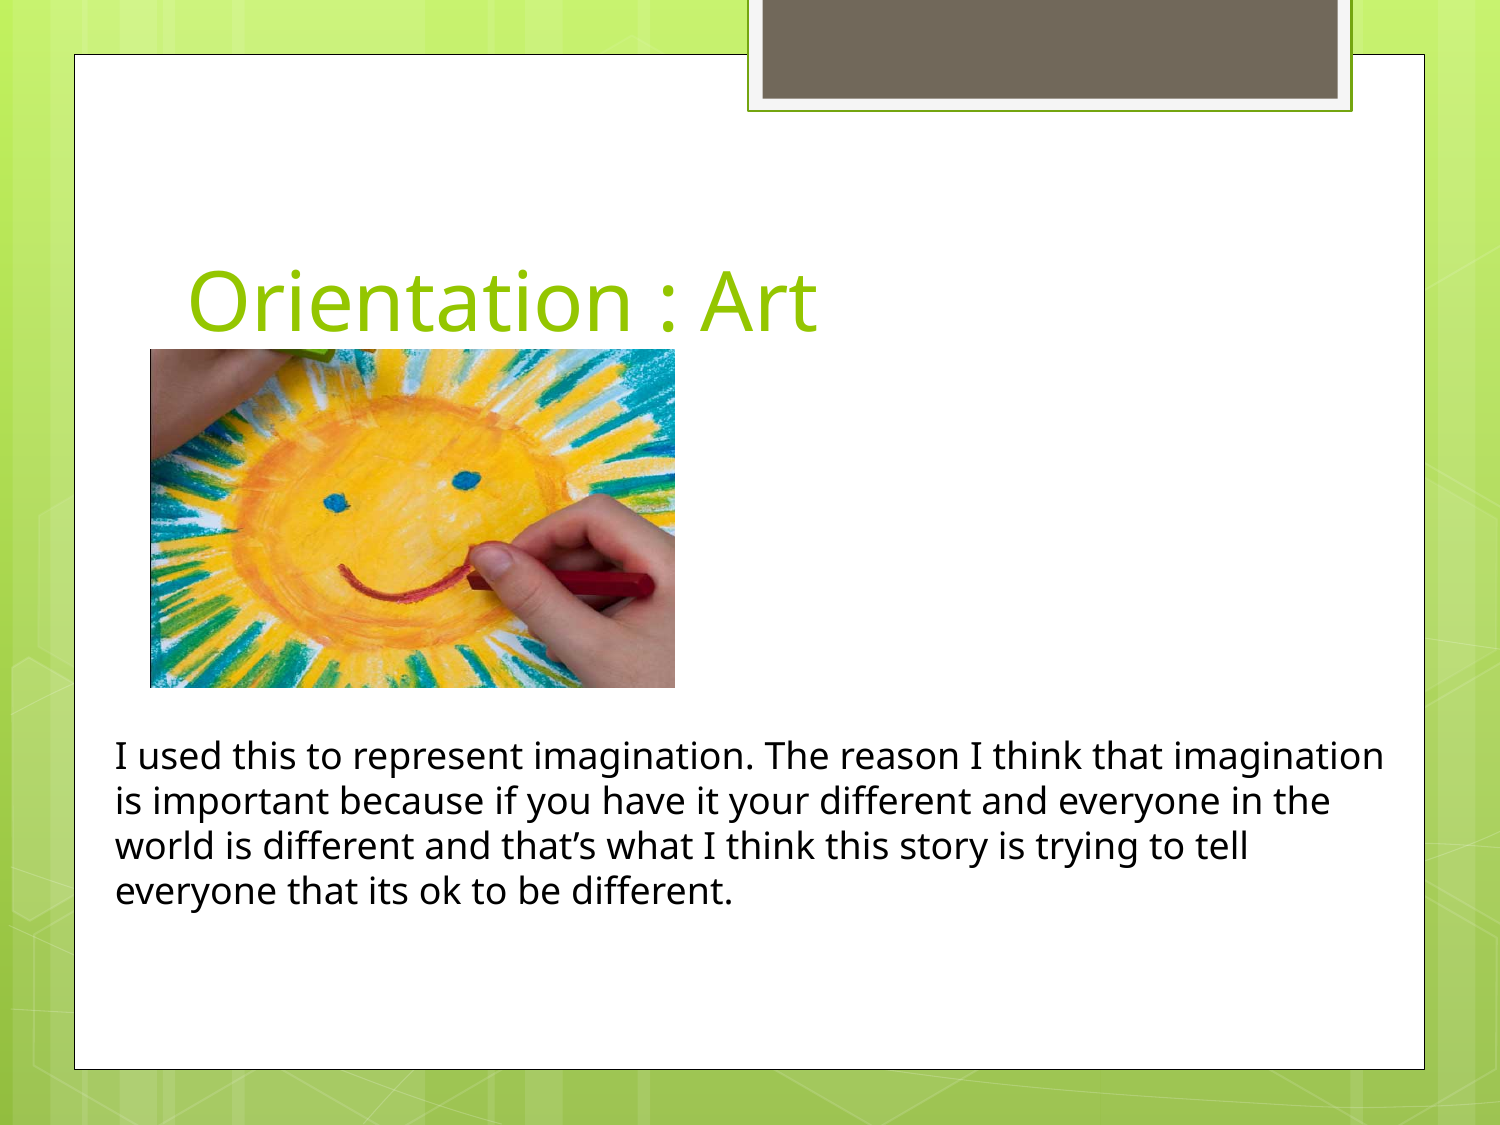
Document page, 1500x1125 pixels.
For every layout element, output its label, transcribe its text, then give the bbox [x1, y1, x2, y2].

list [149, 349, 676, 688]
title Orientation : Art [171, 168, 1324, 357]
text_box I used this to represent imagination. The reason I think that imagination is important because if you have it your different and everyone in the world is different and that’s what I think this story is trying to tell everyone that its ok to be different. [99, 724, 1413, 920]
